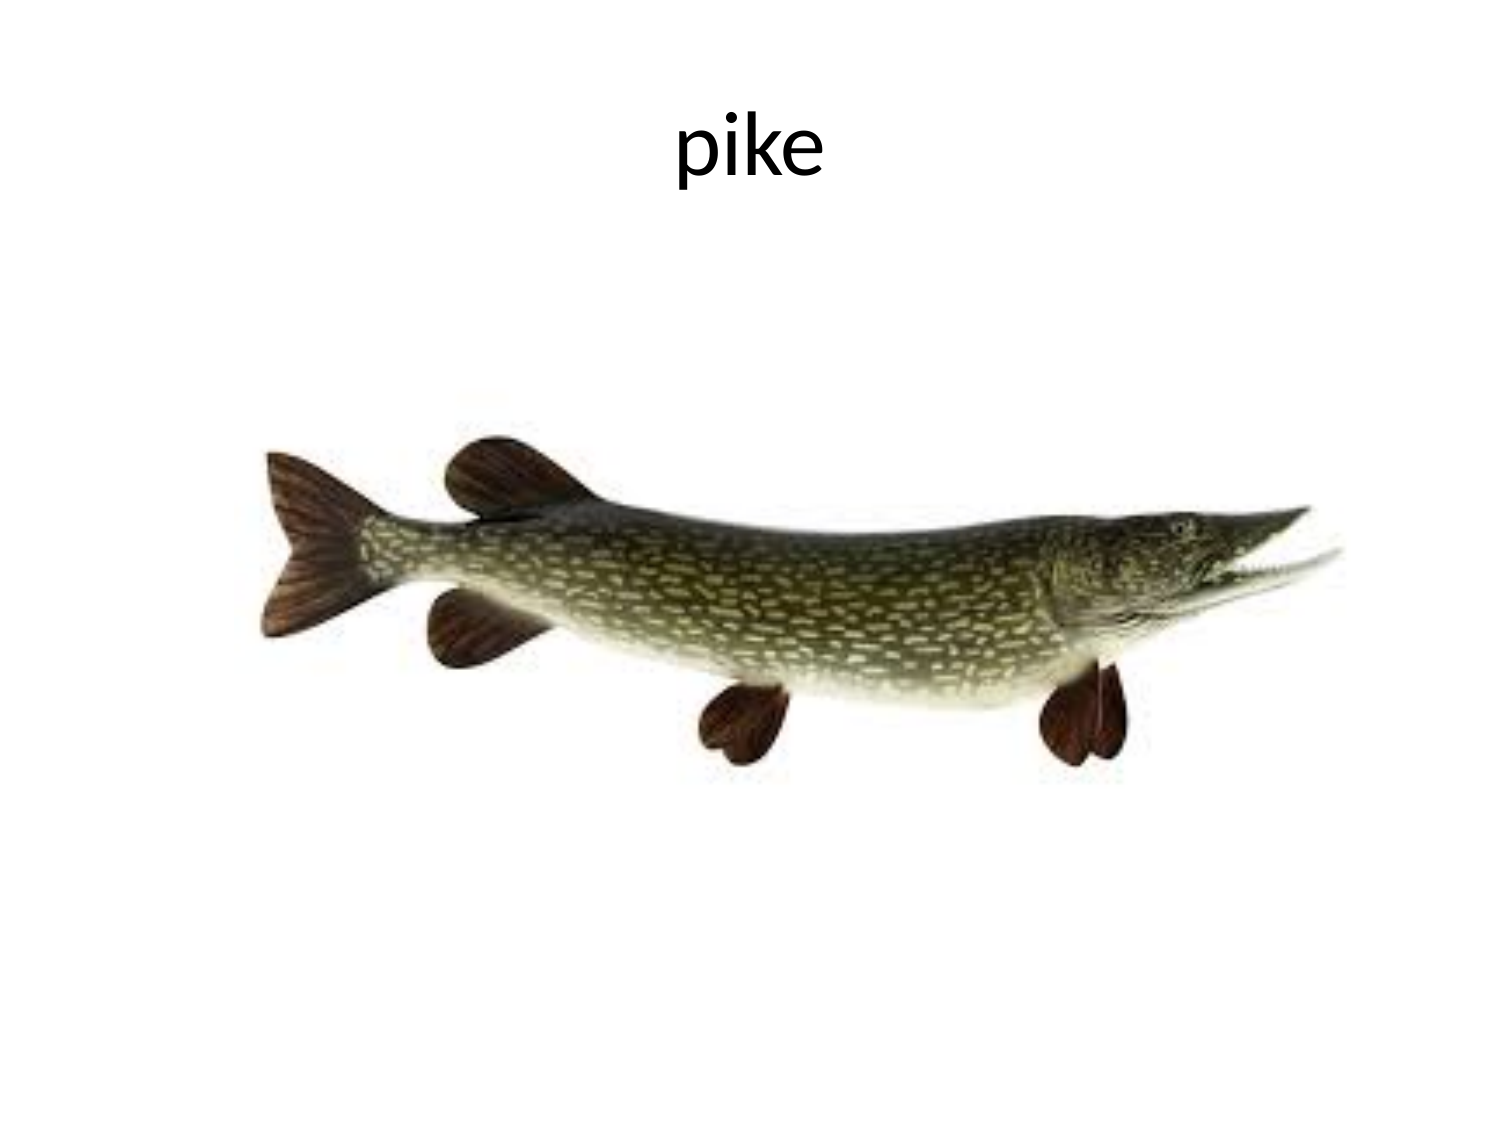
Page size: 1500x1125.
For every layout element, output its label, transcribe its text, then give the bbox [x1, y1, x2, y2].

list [234, 339, 1365, 879]
title pike [75, 45, 1425, 233]
